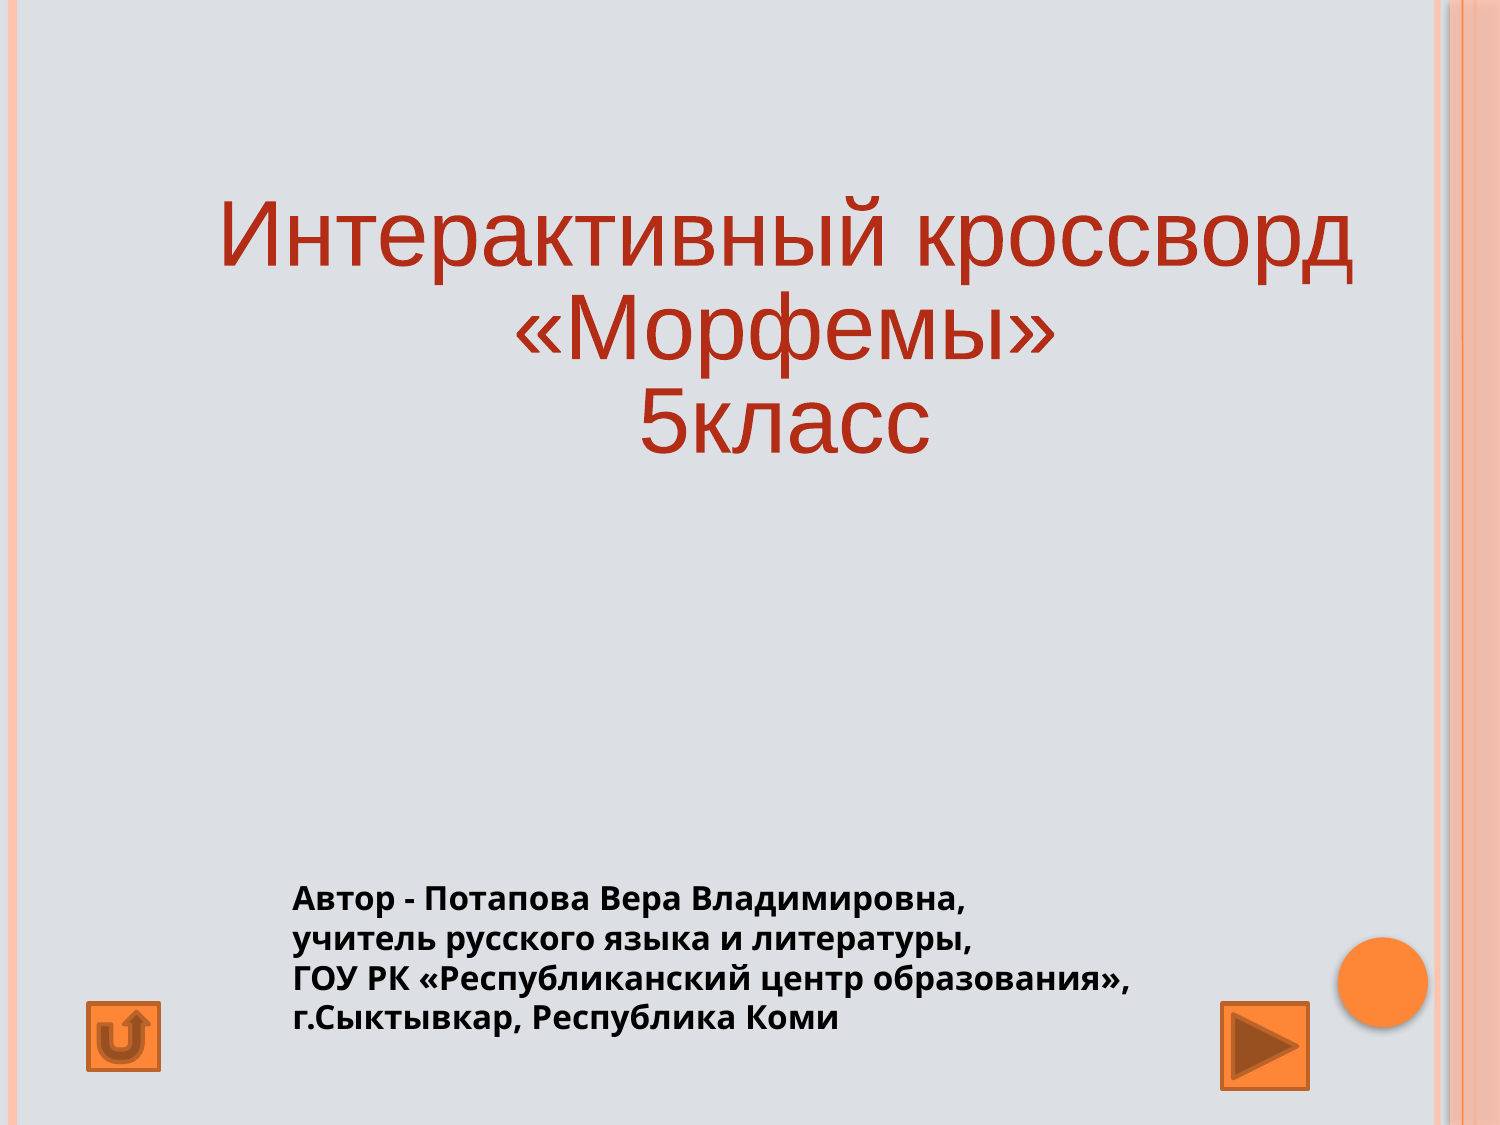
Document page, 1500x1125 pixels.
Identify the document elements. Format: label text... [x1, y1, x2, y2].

text_box [86, 1001, 161, 1072]
text_box Автор - Потапова Вера Владимировна, учитель русского языка и литературы, ГОУ РК «Республиканский центр образования», г.Сыктывкар, Республика Коми [277, 869, 1247, 1044]
text_box [1220, 1001, 1310, 1091]
